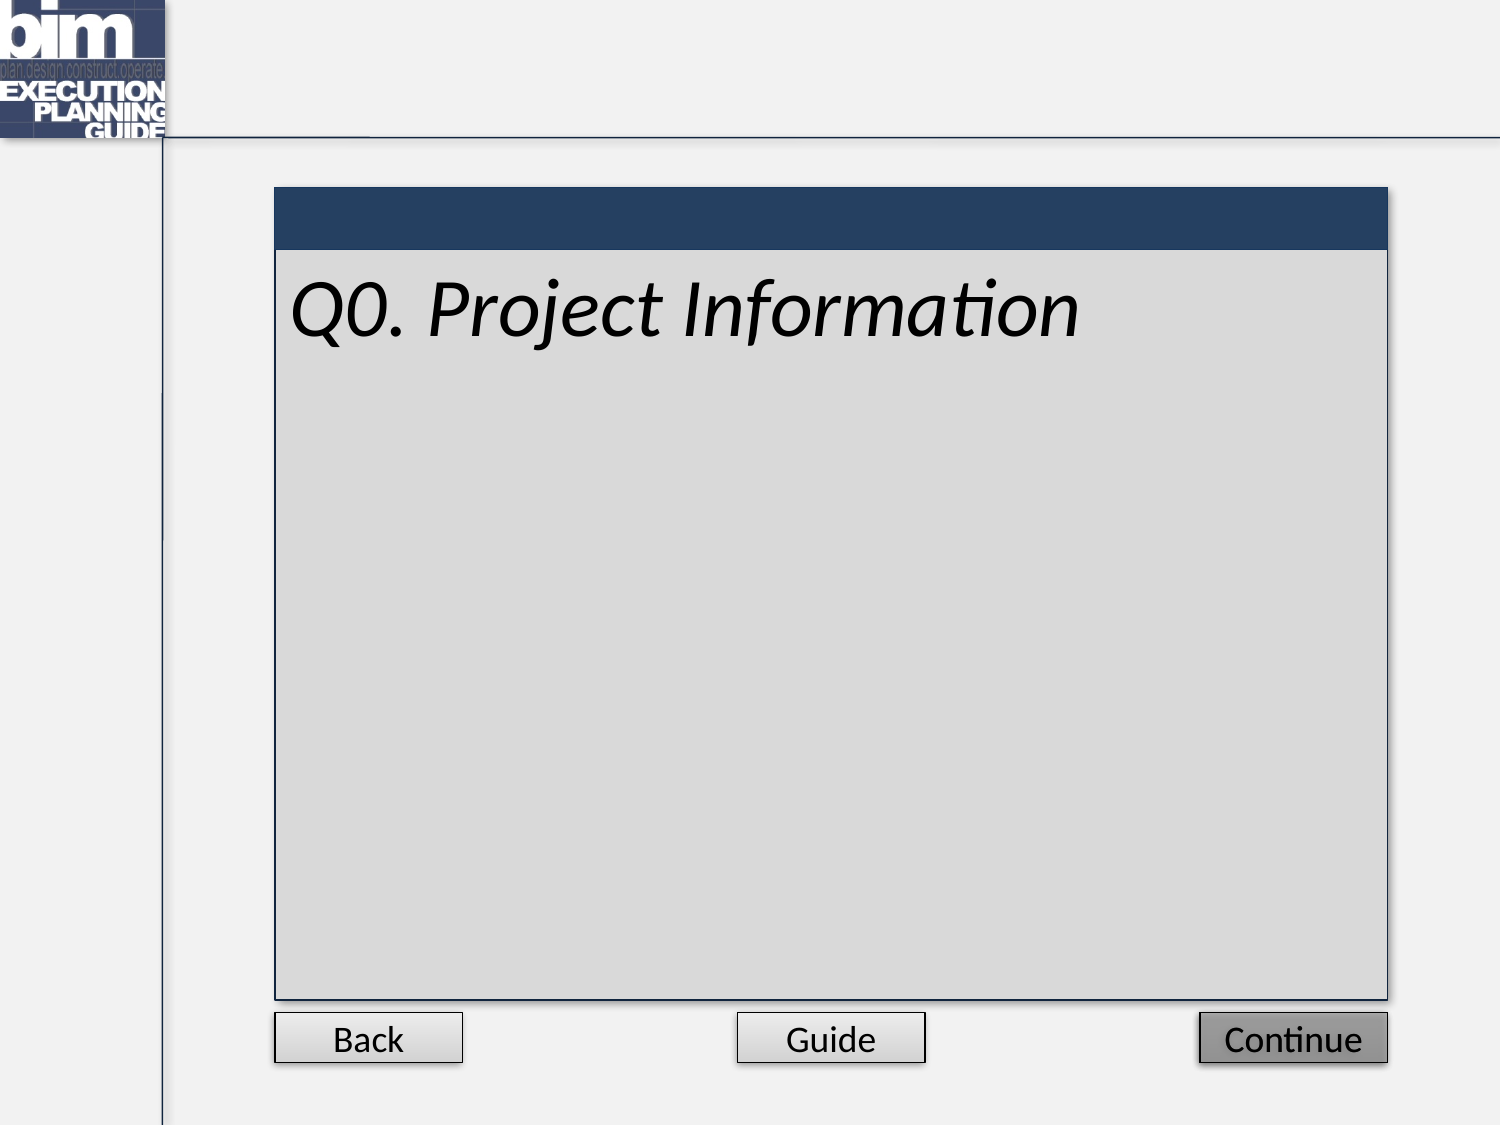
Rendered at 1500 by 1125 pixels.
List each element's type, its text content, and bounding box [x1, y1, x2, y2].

text_box 9 [273, 633, 652, 637]
text_box Guide [737, 1012, 926, 1063]
text_box [273, 252, 1389, 1002]
text_box Back [274, 1012, 463, 1063]
text_box Continue [1199, 1012, 1388, 1063]
picture [0, 0, 166, 138]
text_box [273, 185, 1389, 252]
text_box Q0. Project Information [275, 245, 1125, 460]
